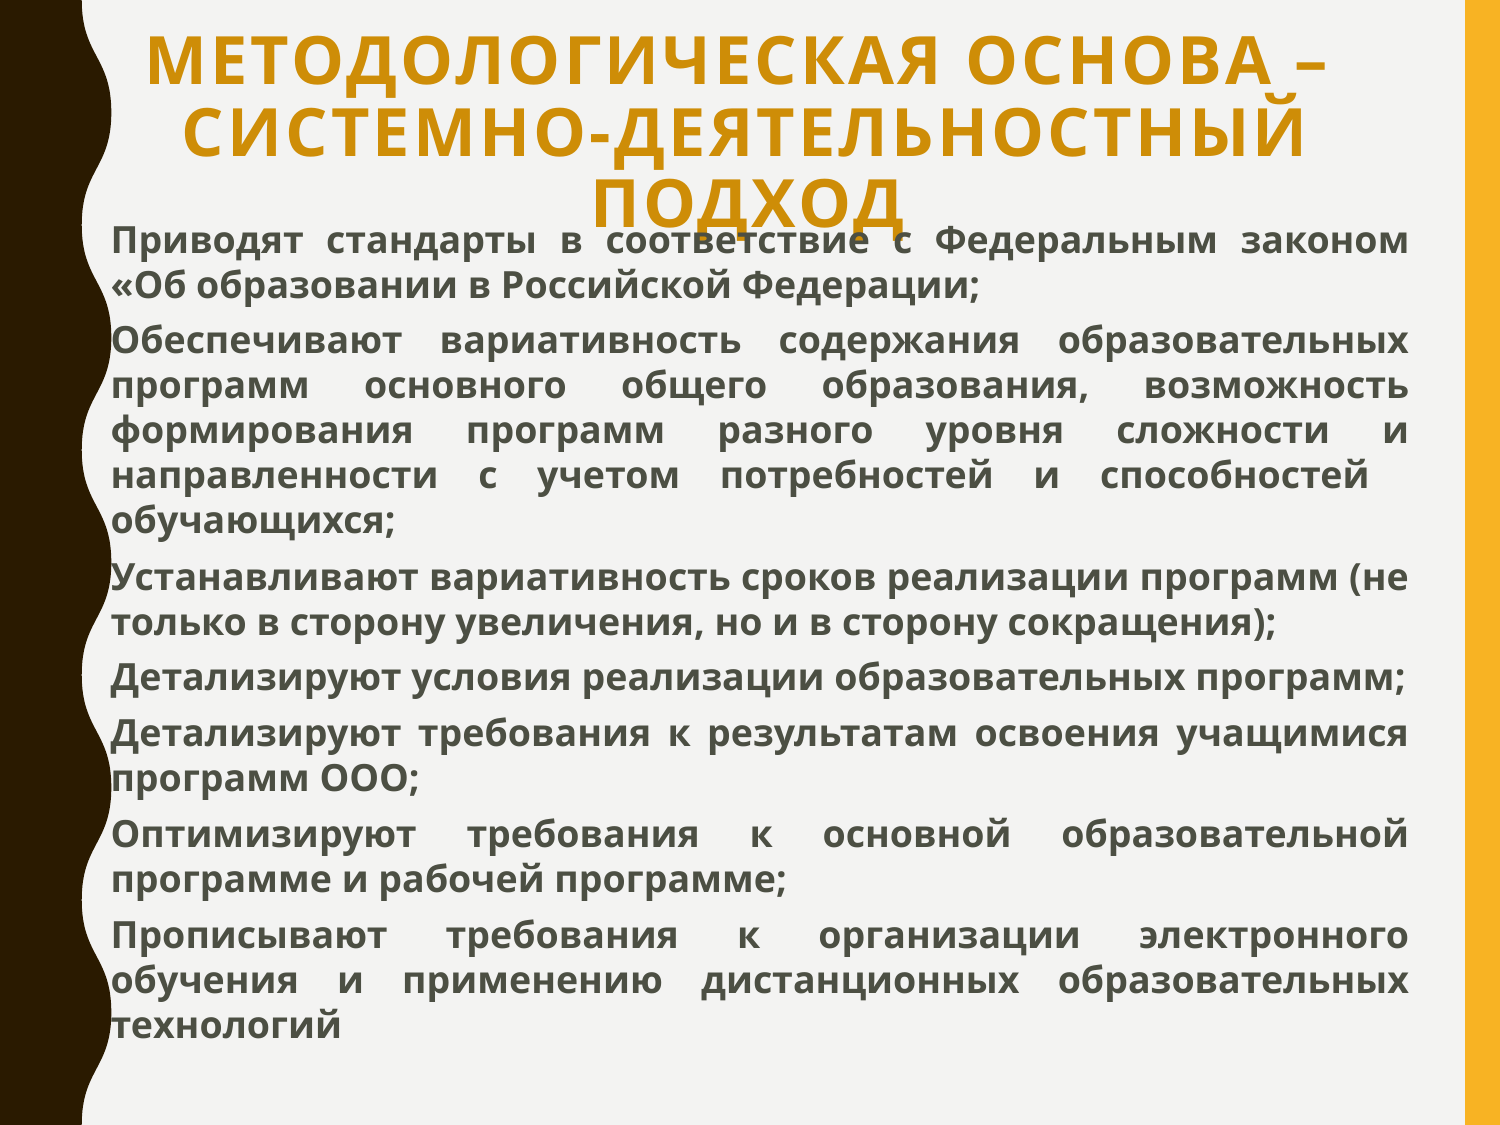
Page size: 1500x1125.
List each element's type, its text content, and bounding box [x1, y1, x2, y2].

list Приводят стандарты в соответствие c Федеральным законом «Об образовании в Российской Федерации; Обеспечивают вариативность содержания образовательных программ основного общего образования, возможность формирования программ разного уровня сложности и направленности с учетом потребностей и способностей обучающихся; Устанавливают вариативность сроков реализации программ (не только в сторону увеличения, но и в сторону сокращения); Детализируют условия реализации образовательных программ; Детализируют требования к результатам освоения учащимися программ ООО; Оптимизируют требования к основной образовательной программе и рабочей программе; Прописывают требования к организации электронного обучения и применению дистанционных образовательных технологий [29, 208, 1425, 1094]
title Методологическая основа – системно-деятельностный подход [100, 19, 1395, 208]
